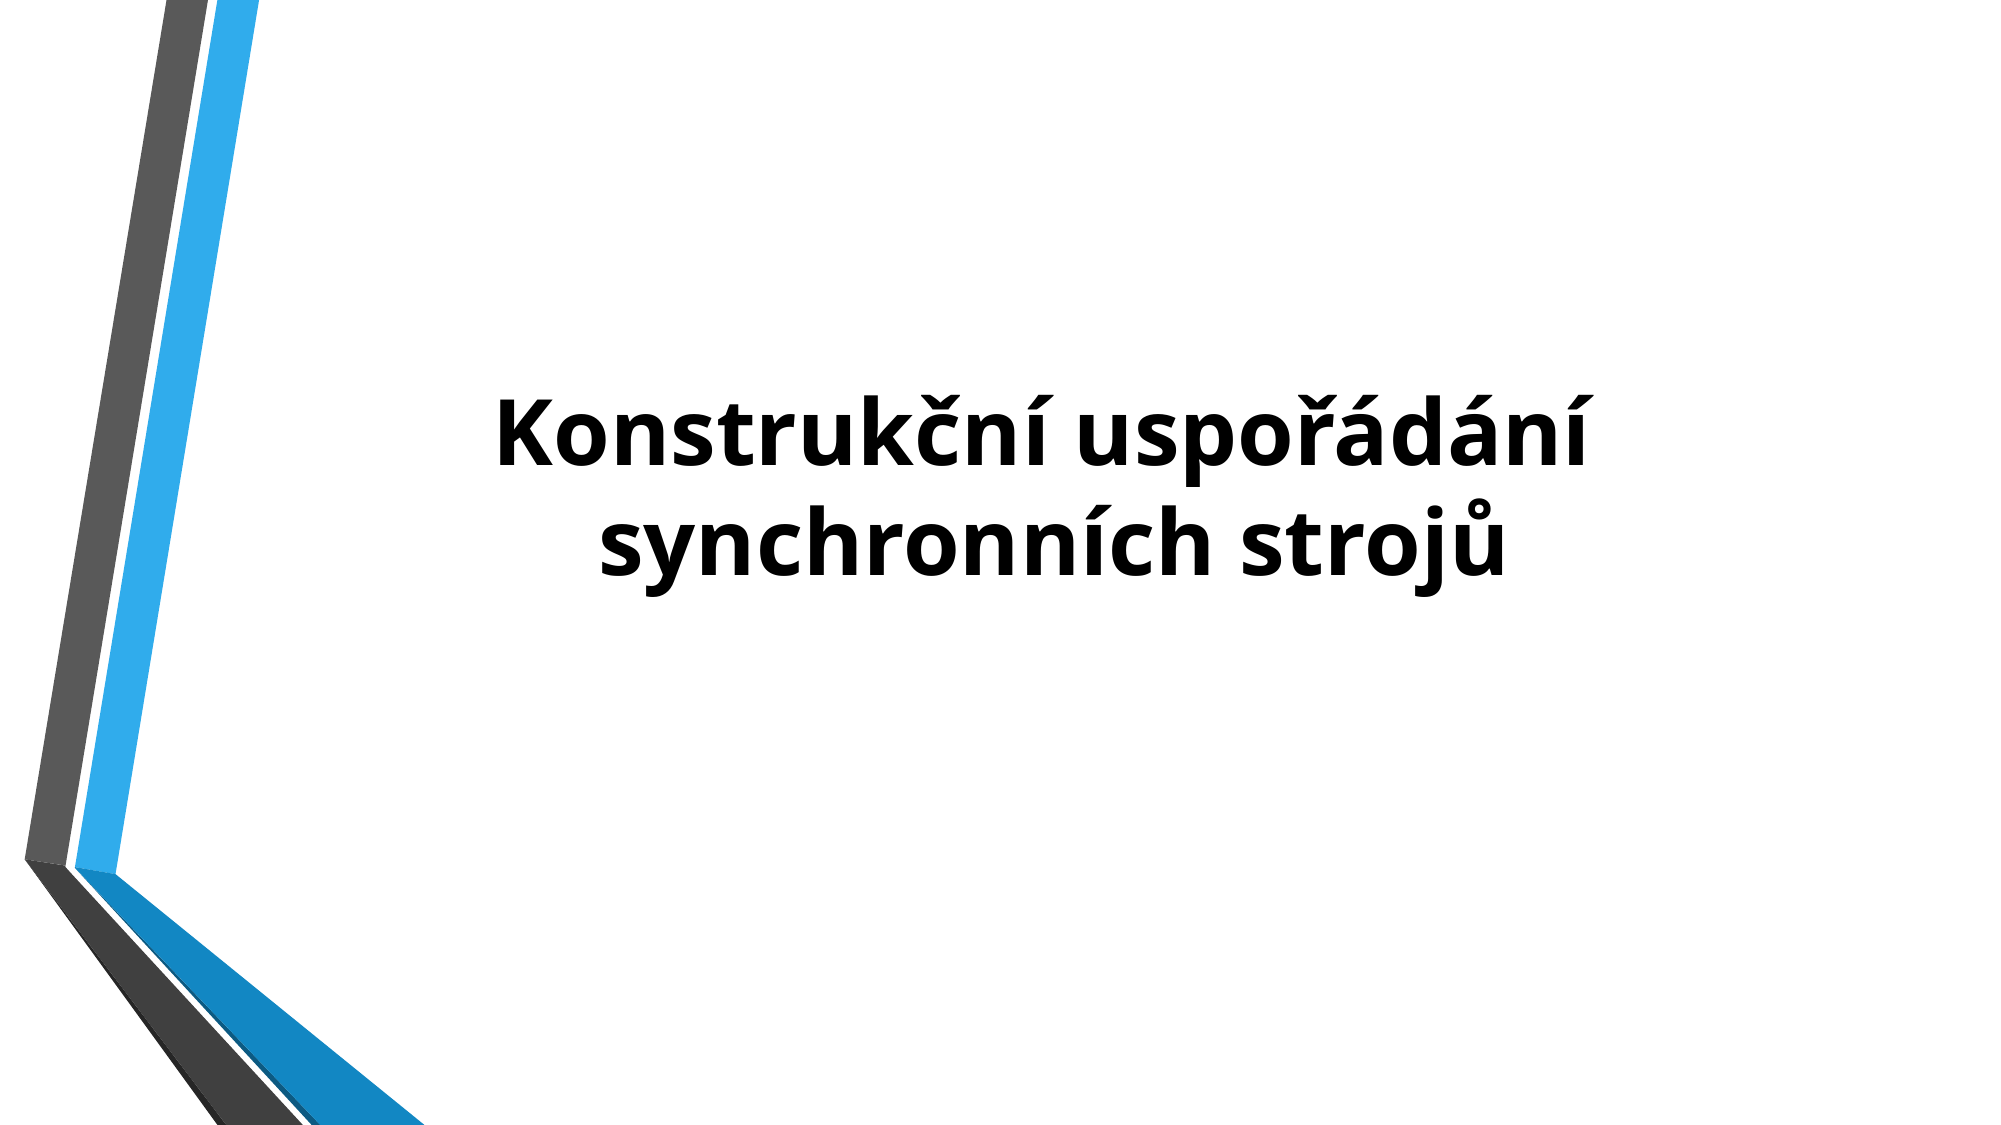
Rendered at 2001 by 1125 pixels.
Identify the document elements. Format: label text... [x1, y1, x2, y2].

title Konstrukční uspořádání synchronních strojů [323, 346, 1786, 731]
